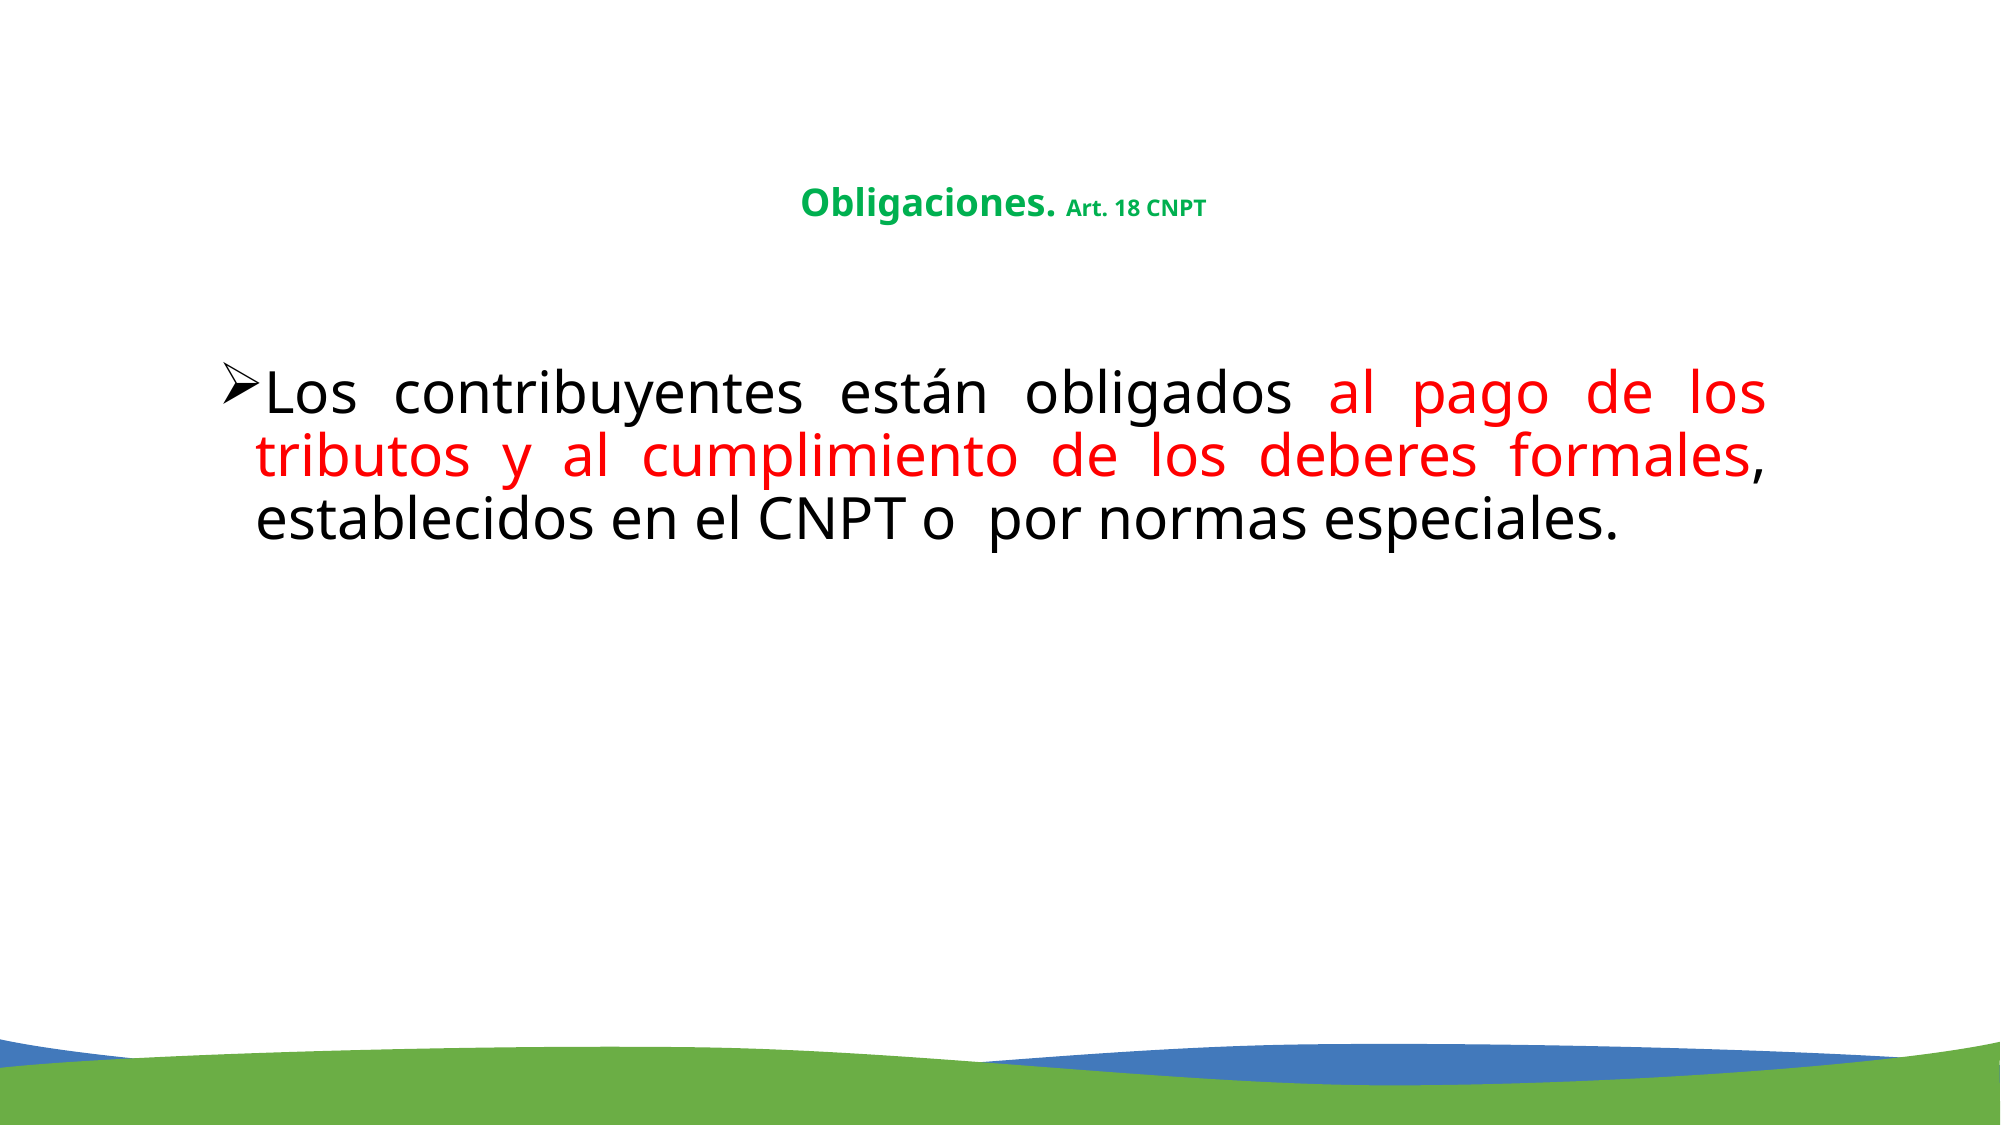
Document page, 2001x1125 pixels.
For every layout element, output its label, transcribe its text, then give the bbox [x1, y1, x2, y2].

title Obligaciones. Art. 18 CNPT [403, 137, 1604, 265]
text_box Los contribuyentes están obligados al pago de los tributos y al cumplimiento de los deberes formales, establecidos en el CNPT o por normas especiales. [203, 265, 1783, 683]
